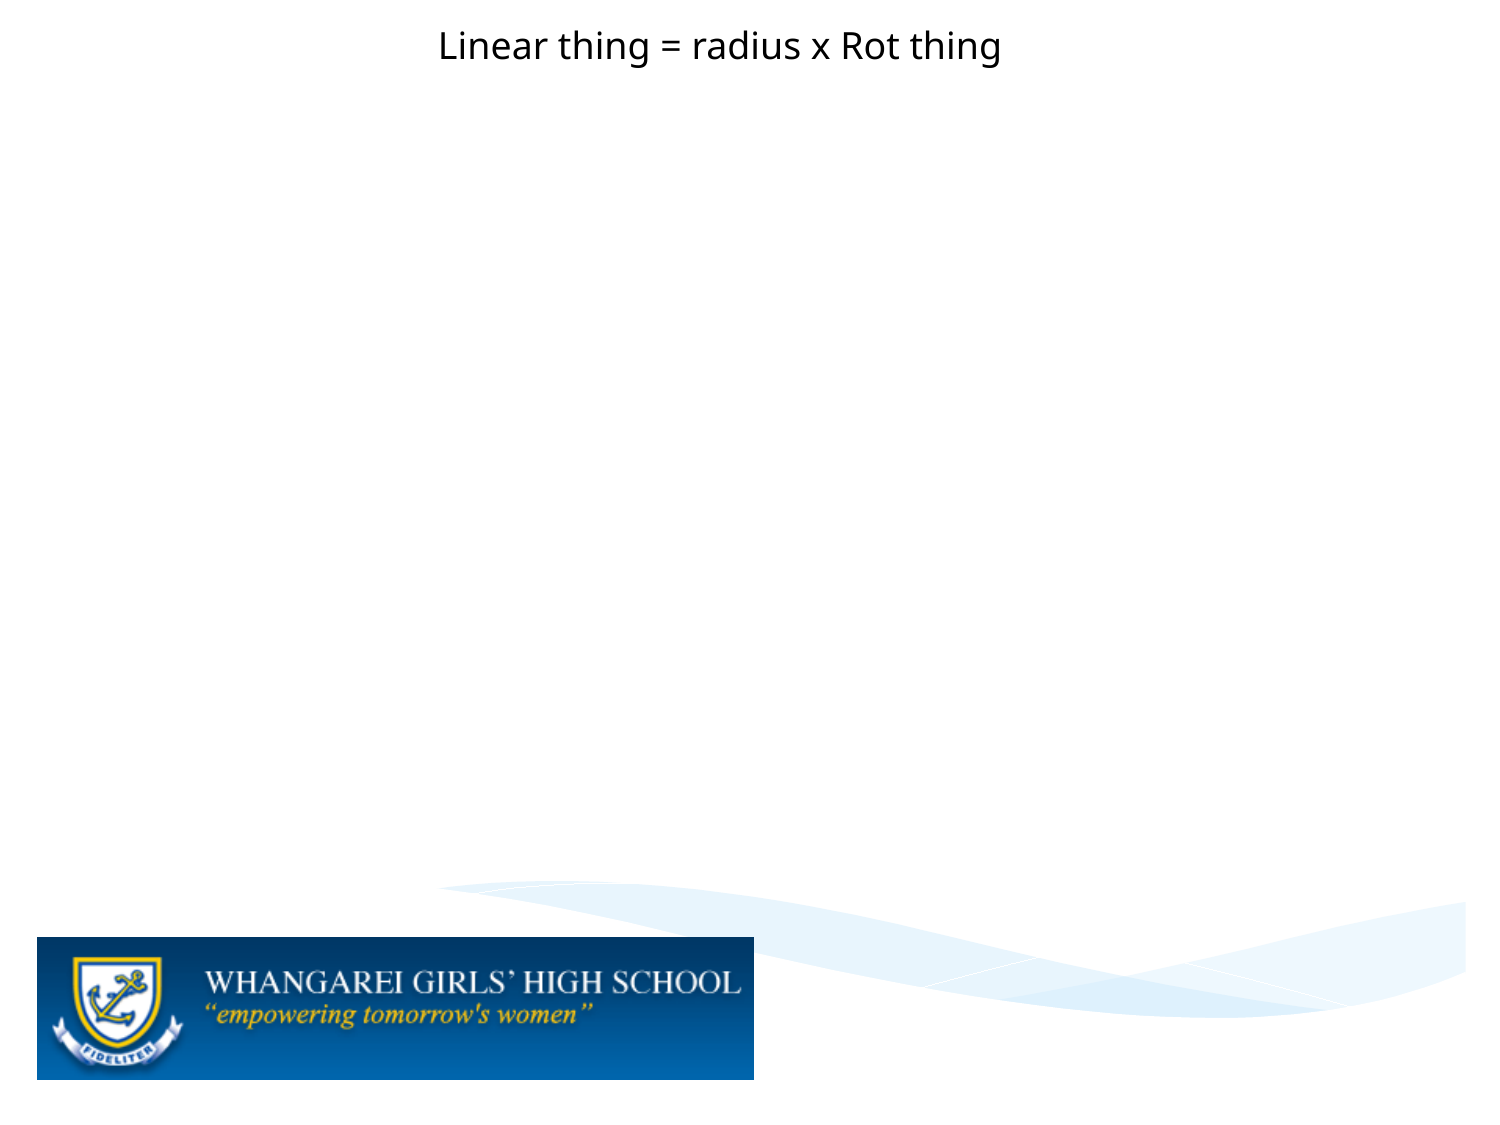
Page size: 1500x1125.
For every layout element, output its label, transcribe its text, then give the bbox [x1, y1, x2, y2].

text_box Linear thing = radius x Rot thing [423, 14, 1018, 75]
picture [37, 937, 754, 1080]
